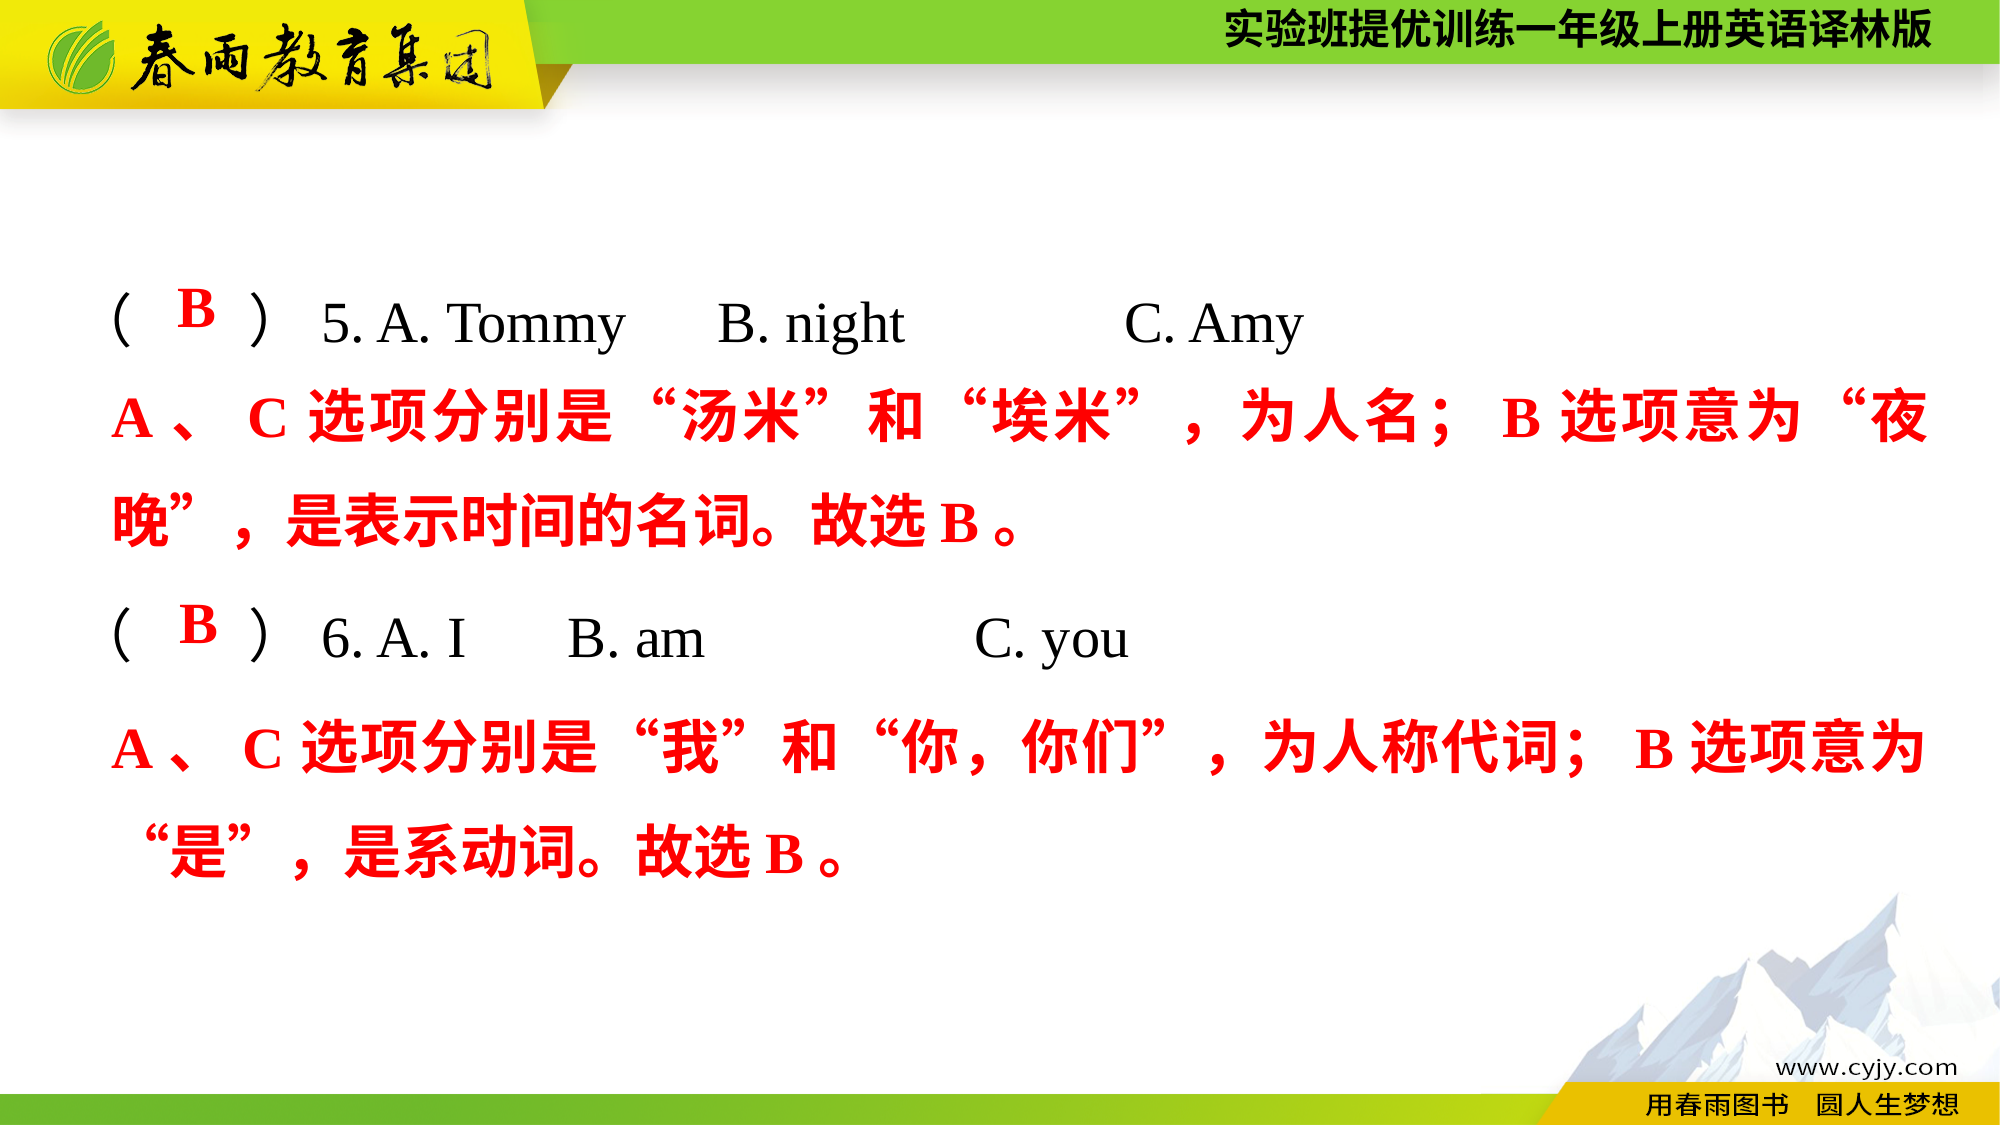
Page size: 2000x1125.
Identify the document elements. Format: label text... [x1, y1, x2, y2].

picture [0, 0, 2000, 1125]
text_box A、C选项分别是“汤米”和“埃米”，为人名；B选项意为“夜晚”，是表示时间的名词。故选B。 [96, 336, 1944, 562]
text_box B [163, 261, 232, 347]
text_box A、C选项分别是“我”和“你，你们”，为人称代词；B选项意为“是”，是系动词。故选B。 [96, 667, 1944, 893]
list （ ）5. A. Tommy B. night C. Amy （ ）6. A. I B. am C. you [59, 241, 1944, 681]
text_box B [164, 577, 233, 663]
